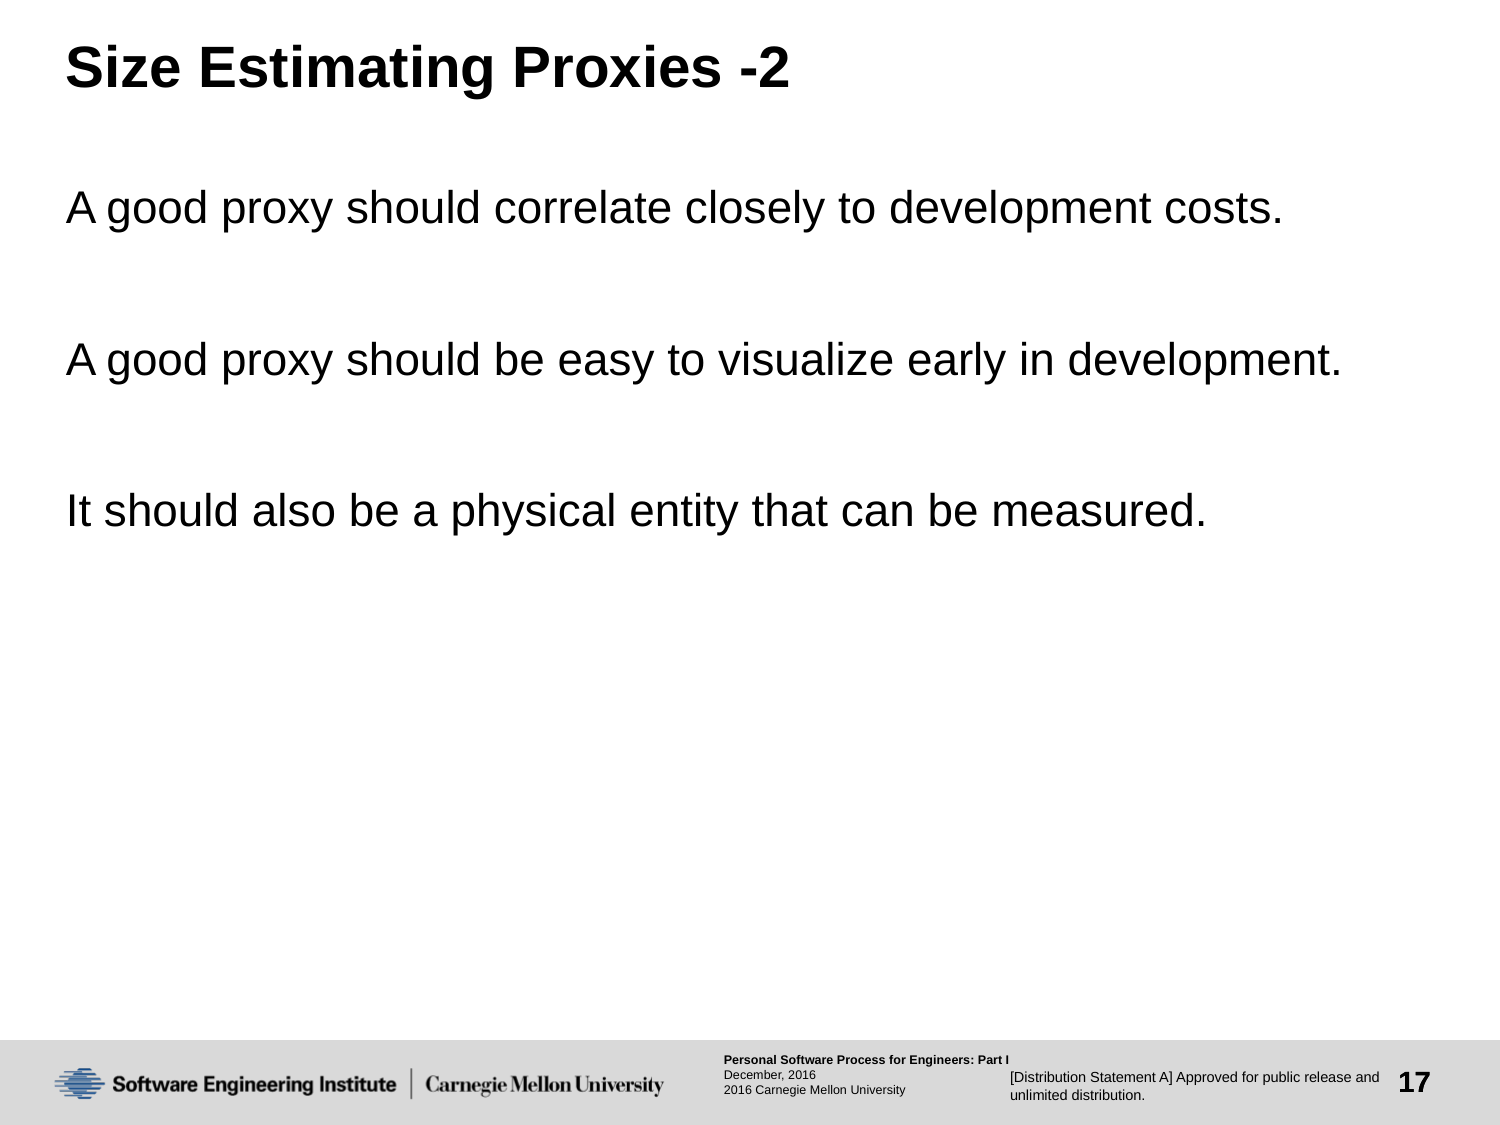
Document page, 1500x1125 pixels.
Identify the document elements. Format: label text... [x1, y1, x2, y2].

title Size Estimating Proxies -2 [65, 37, 1313, 148]
picture [46, 1061, 673, 1104]
list A good proxy should correlate closely to development costs. A good proxy should be easy to visualize early in development. It should also be a physical entity that can be measured. [65, 177, 1431, 1000]
